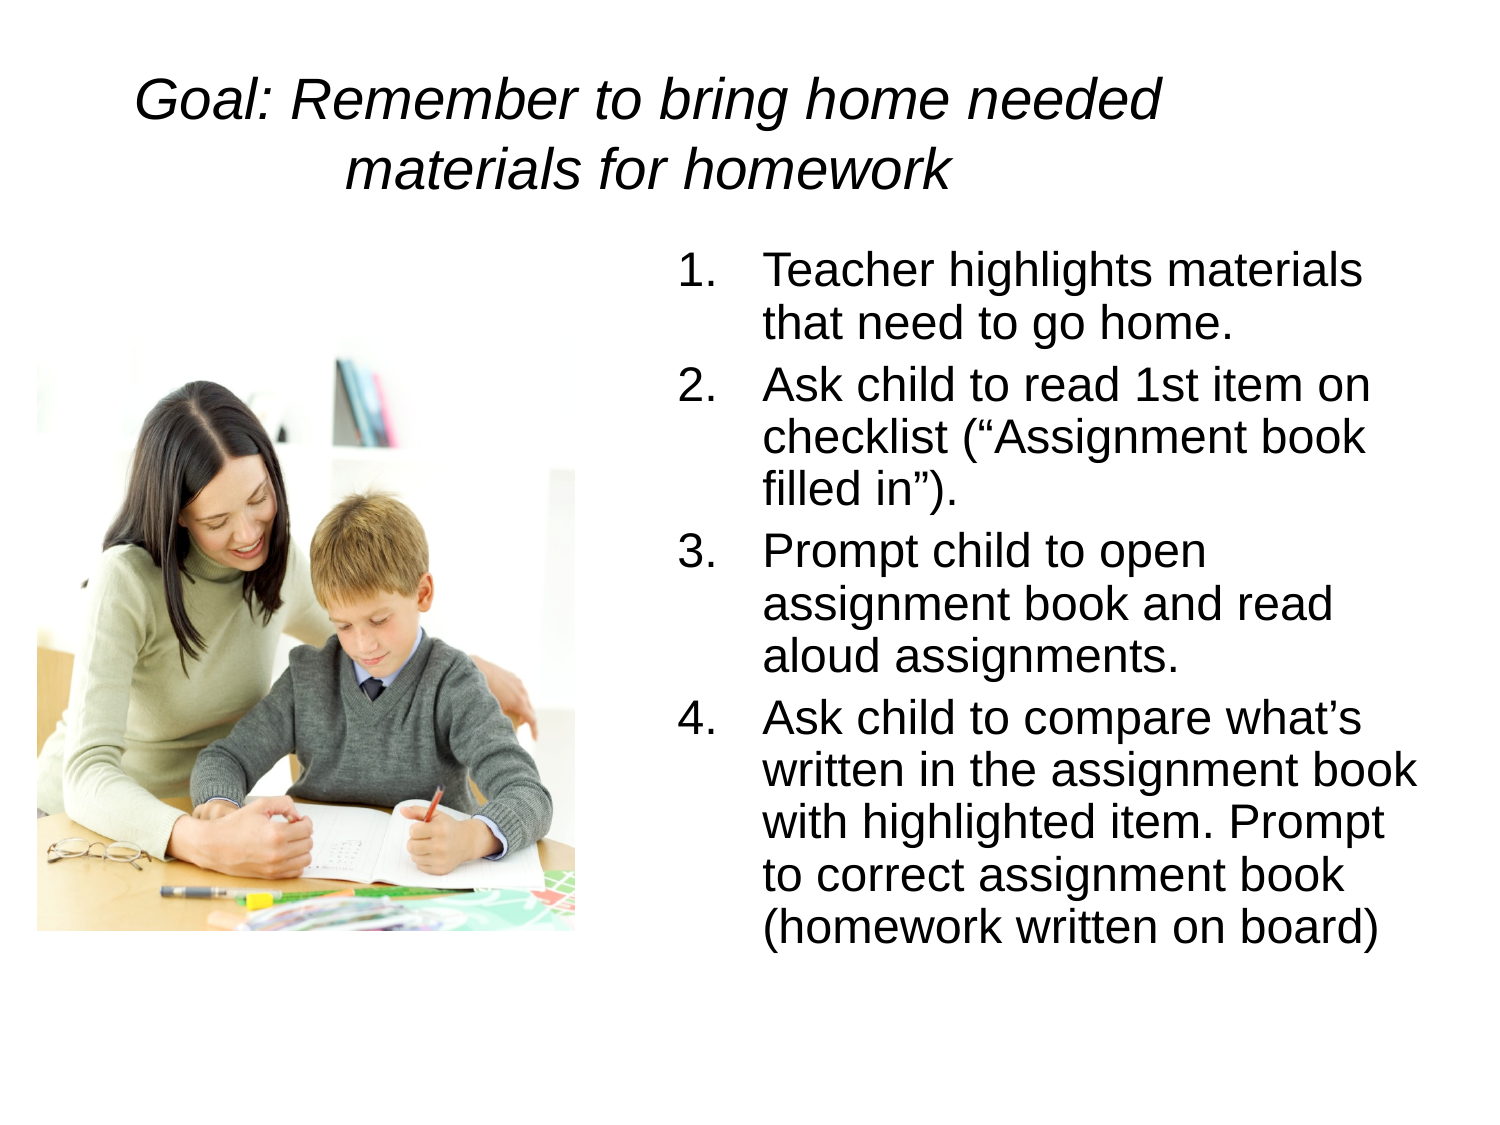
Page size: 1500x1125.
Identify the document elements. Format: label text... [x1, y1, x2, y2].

title Goal: Remember to bring home needed materials for homework [35, 37, 1263, 225]
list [37, 337, 576, 931]
list Teacher highlights materials that need to go home. Ask child to read 1st item on checklist (“Assignment book filled in”). Prompt child to open assignment book and read aloud assignments. Ask child to compare what’s written in the assignment book with highlighted item. Prompt to correct assignment book (homework written on board) [662, 237, 1450, 976]
